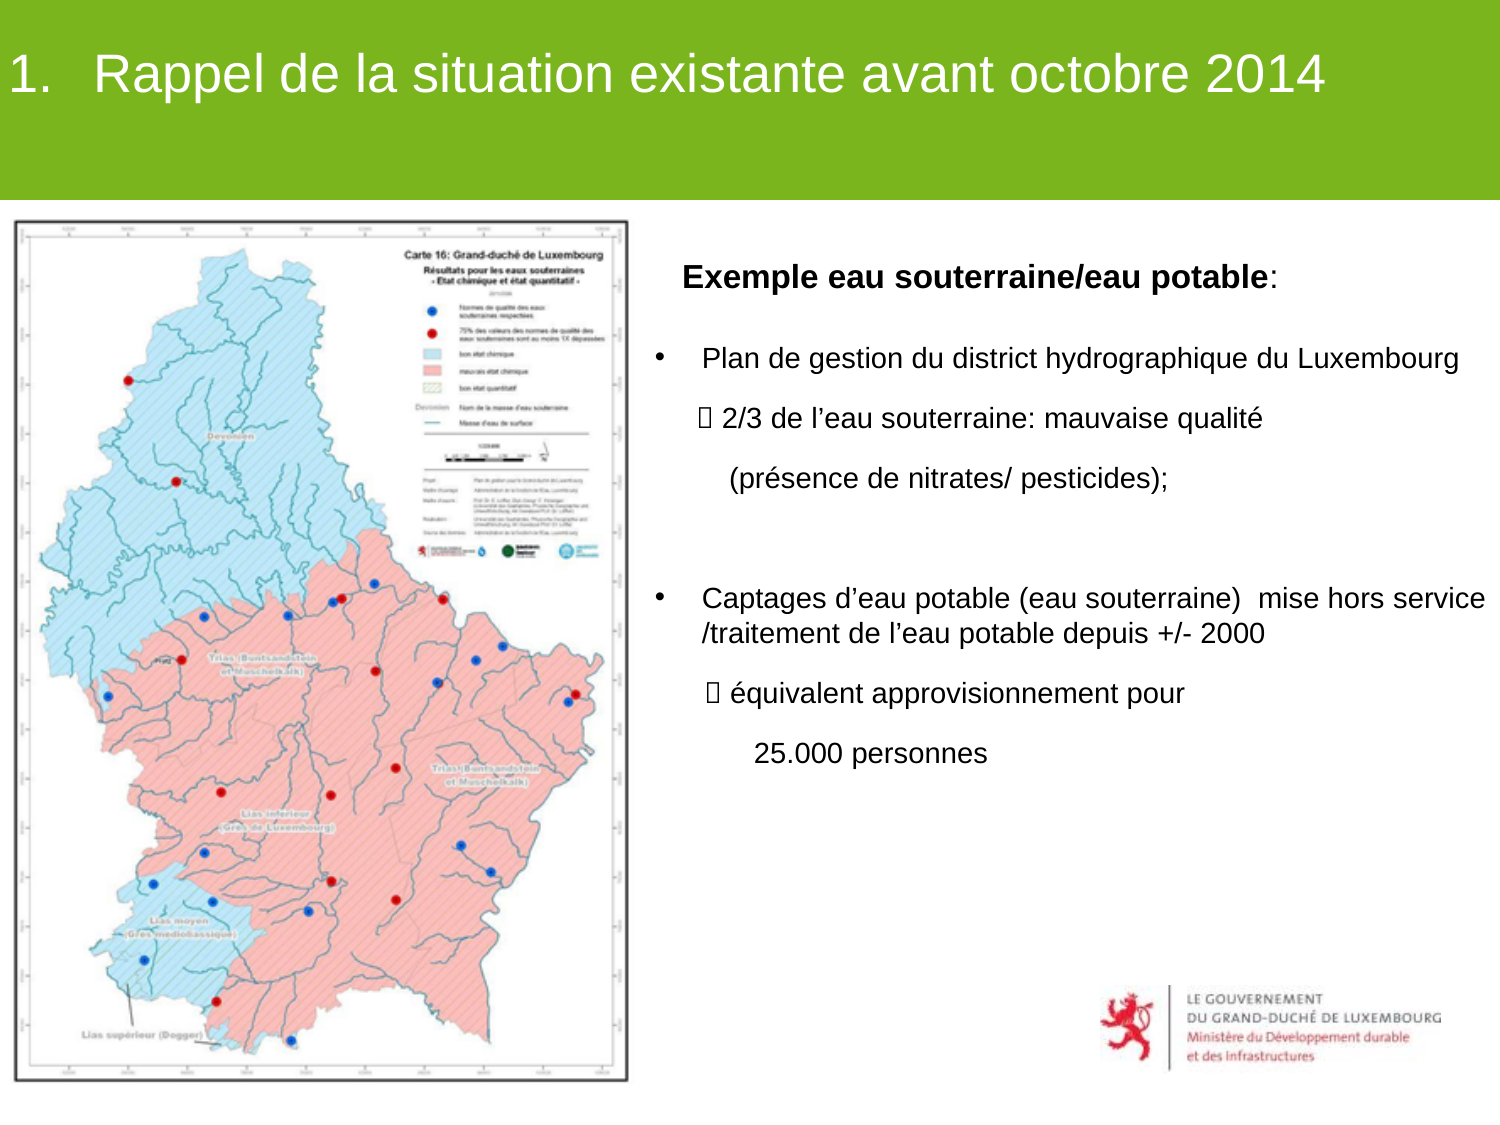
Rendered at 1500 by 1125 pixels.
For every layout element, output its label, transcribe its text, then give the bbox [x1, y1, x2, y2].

text_box Exemple eau souterraine/eau potable: [667, 227, 1418, 303]
picture [0, 207, 644, 1095]
text_box Plan de gestion du district hydrographique du Luxembourg  2/3 de l’eau souterraine: mauvaise qualité (présence de nitrates/ pesticides); Captages d’eau potable (eau souterraine) mise hors service /traitement de l’eau potable depuis +/- 2000  équivalent approvisionnement pour 25.000 personnes [640, 314, 1500, 1125]
text_box Rappel de la situation existante avant octobre 2014 [0, 30, 1500, 111]
